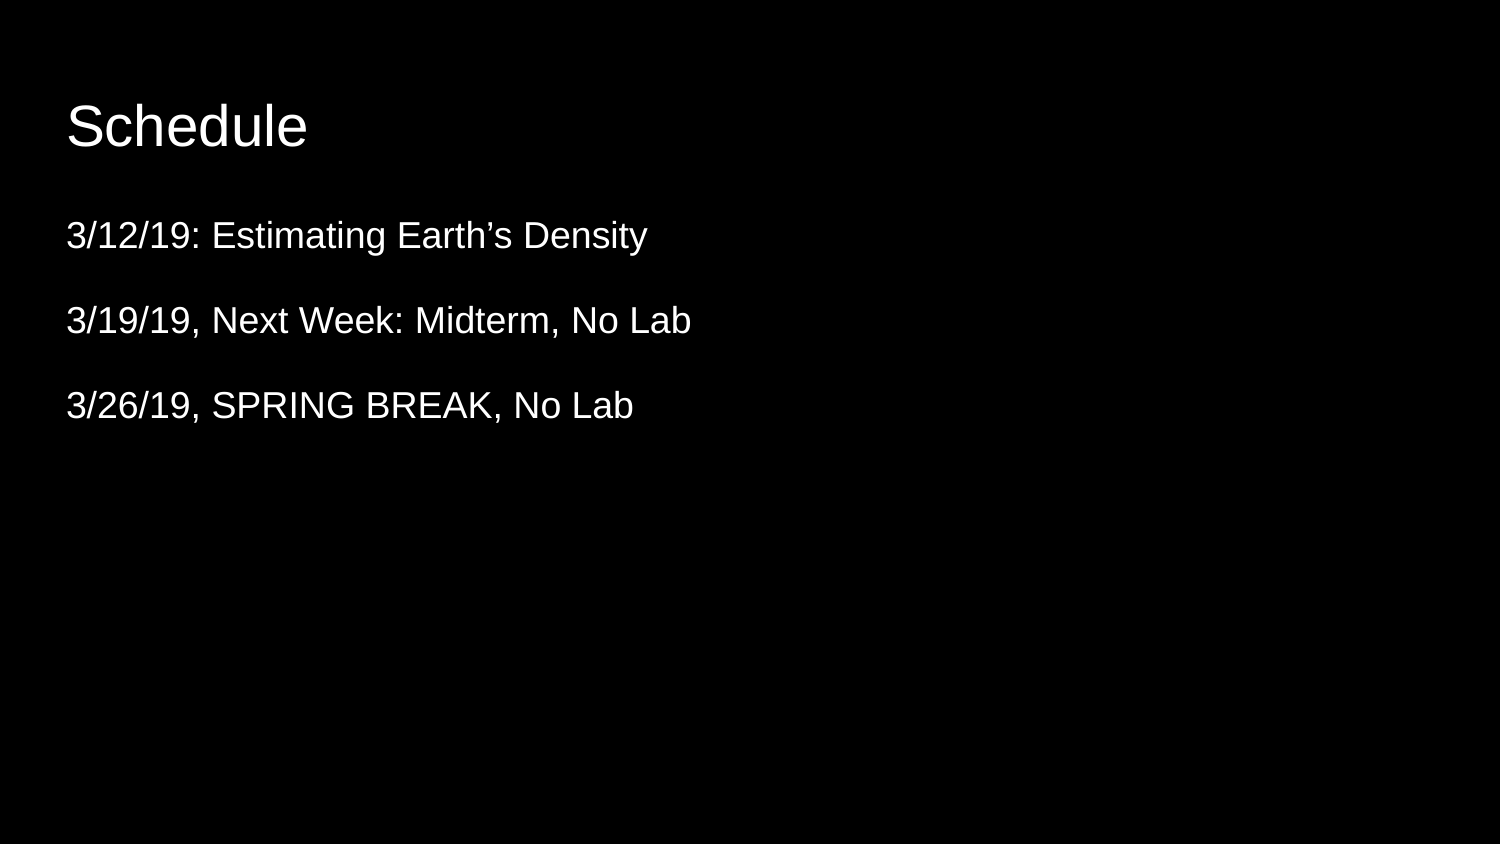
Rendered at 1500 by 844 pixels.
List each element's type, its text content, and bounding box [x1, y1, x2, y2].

list 3/12/19: Estimating Earth’s Density 3/19/19, Next Week: Midterm, No Lab 3/26/19, SPRING BREAK, No Lab [51, 189, 1449, 750]
title Schedule [51, 72, 1449, 167]
